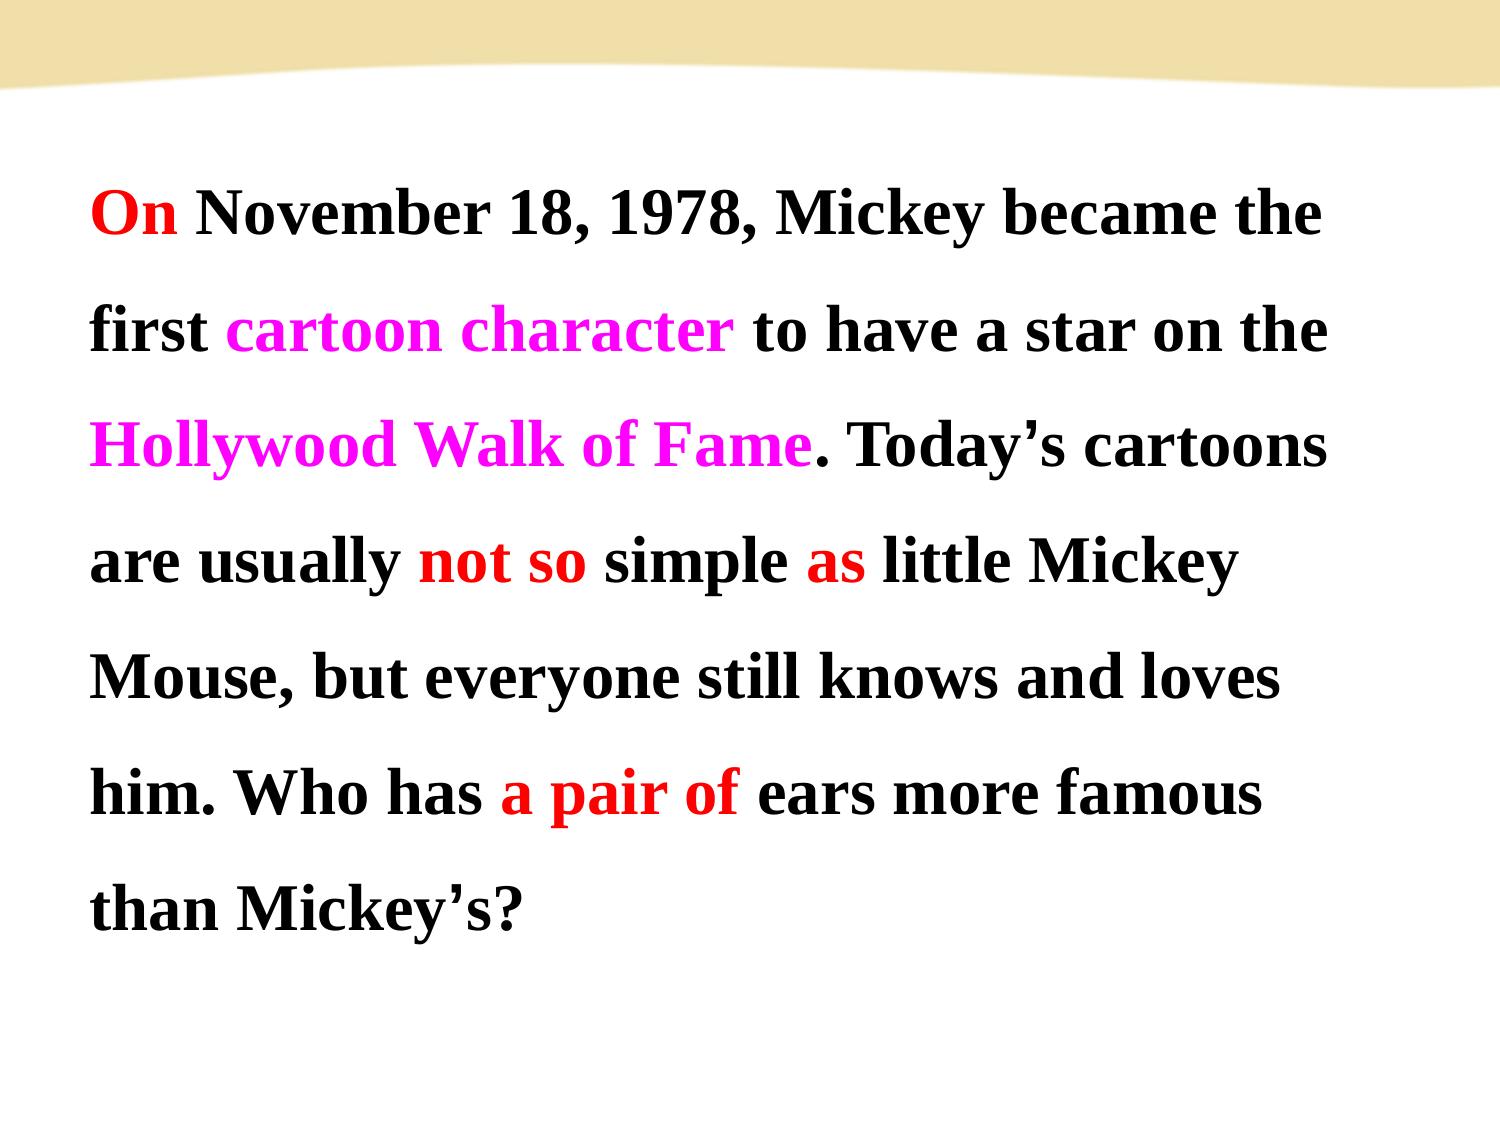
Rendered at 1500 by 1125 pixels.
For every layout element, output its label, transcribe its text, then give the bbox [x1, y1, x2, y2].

picture [0, 0, 1500, 1125]
text_box On November 18, 1978, Mickey became the first cartoon character to have a star on the Hollywood Walk of Fame. Today’s cartoons are usually not so simple as little Mickey Mouse, but everyone still knows and loves him. Who has a pair of ears more famous than Mickey’s? [74, 125, 1425, 952]
